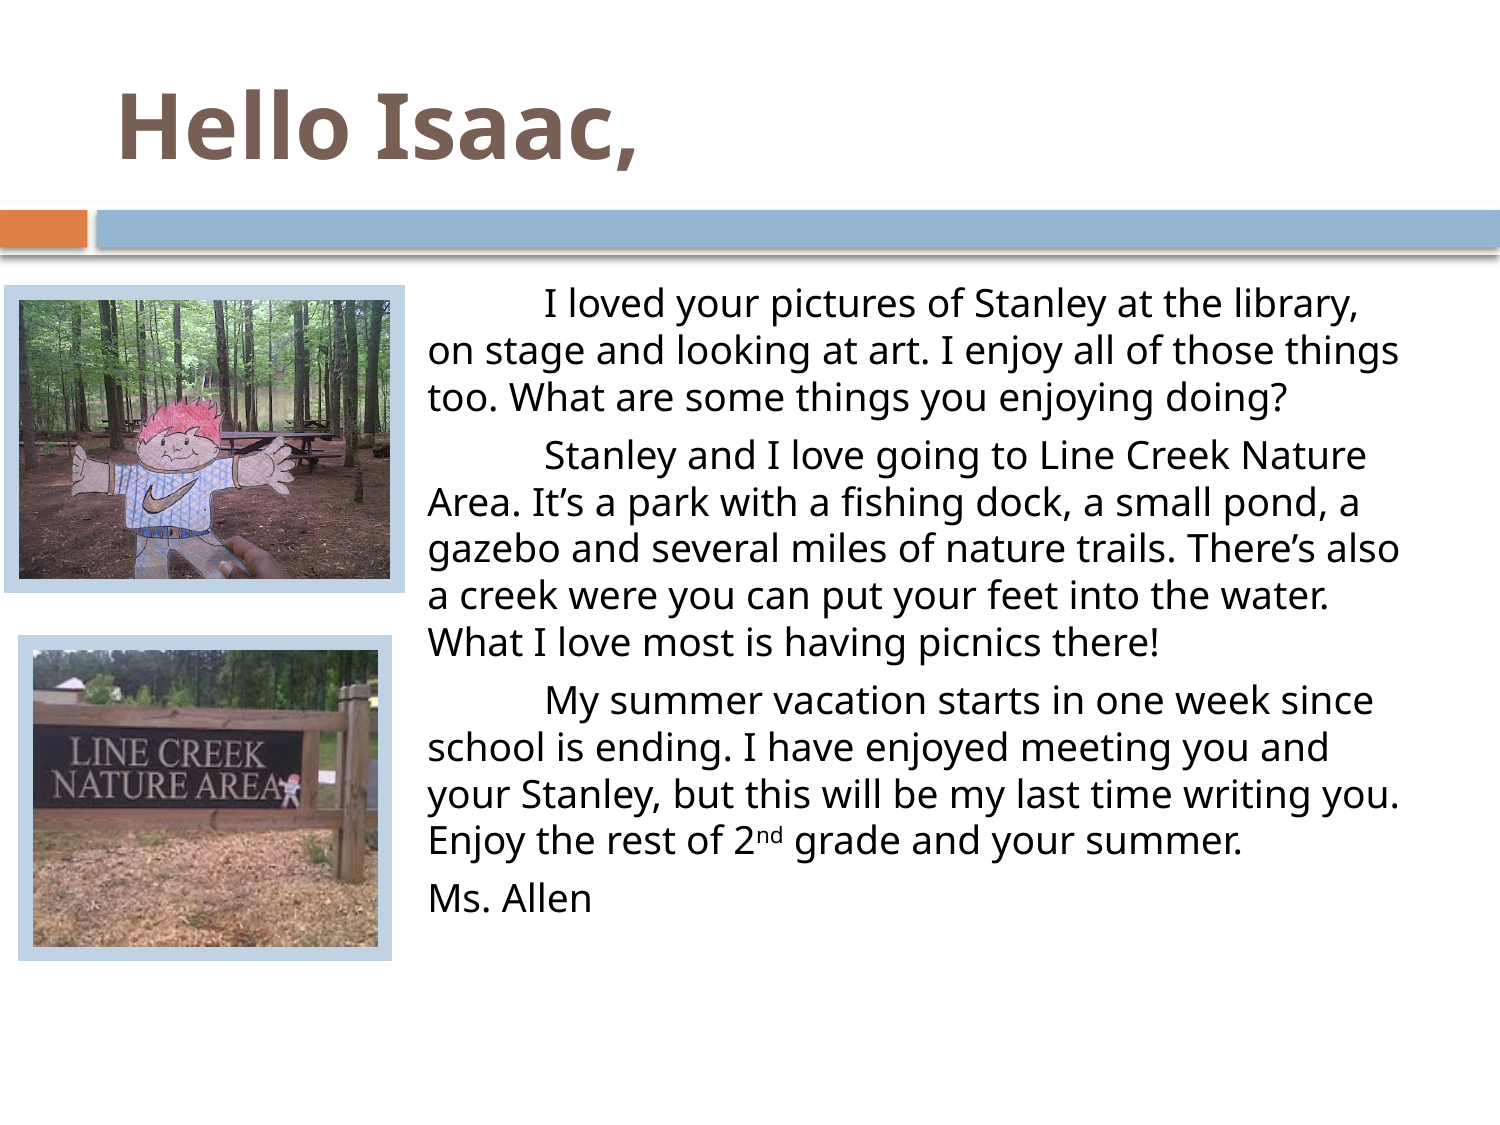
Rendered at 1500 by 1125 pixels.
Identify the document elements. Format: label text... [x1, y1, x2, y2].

list I loved your pictures of Stanley at the library, on stage and looking at art. I enjoy all of those things too. What are some things you enjoying doing? Stanley and I love going to Line Creek Nature Area. It’s a park with a fishing dock, a small pond, a gazebo and several miles of nature trails. There’s also a creek were you can put your feet into the water. What I love most is having picnics there! My summer vacation starts in one week since school is ending. I have enjoyed meeting you and your Stanley, but this will be my last time writing you. Enjoy the rest of 2nd grade and your summer. Ms. Allen [412, 271, 1422, 975]
title Hello Isaac, [99, 44, 1425, 200]
picture [18, 299, 391, 579]
picture [32, 649, 379, 948]
